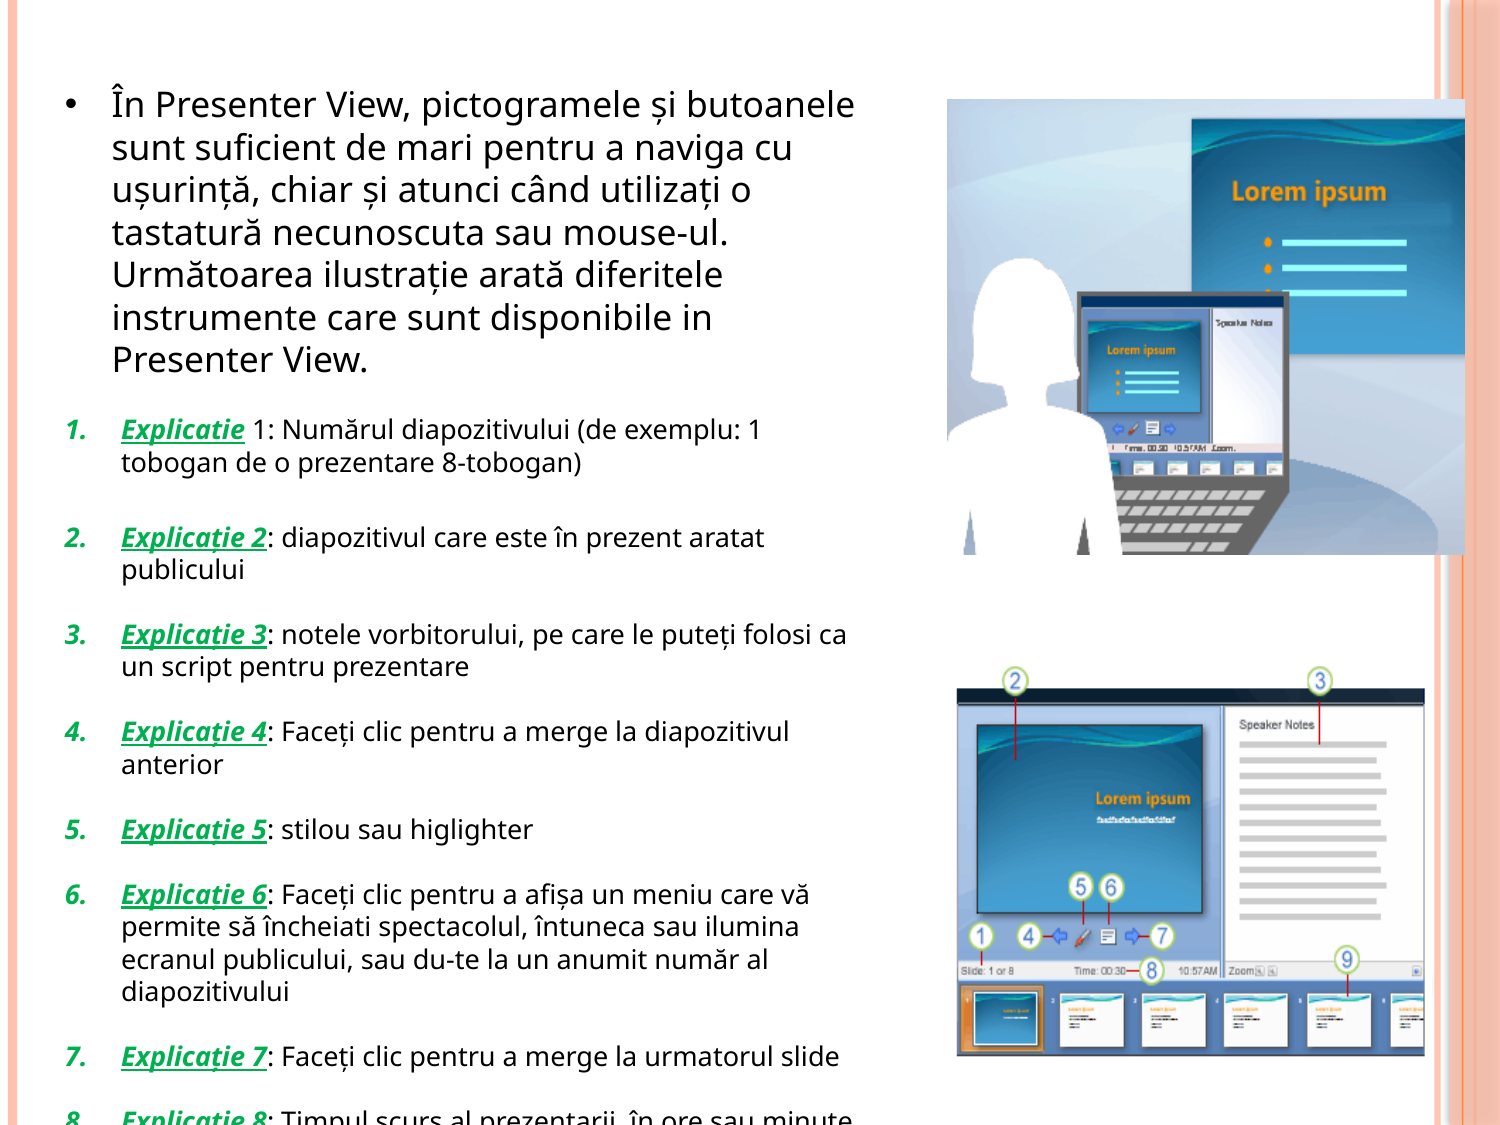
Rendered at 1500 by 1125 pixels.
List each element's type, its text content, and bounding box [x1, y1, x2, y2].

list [946, 99, 1465, 556]
text_box În Presenter View, pictogramele și butoanele sunt suficient de mari pentru a naviga cu ușurință, chiar și atunci când utilizați o tastatură necunoscuta sau mouse-ul. Următoarea ilustrație arată diferitele instrumente care sunt disponibile in Presenter View. Explicatie 1: Numărul diapozitivului (de exemplu: 1 tobogan de o prezentare 8-tobogan) Explicație 2: diapozitivul care este în prezent aratat publicului Explicație 3: notele vorbitorului, pe care le puteți folosi ca un script pentru prezentare Explicație 4: Faceți clic pentru a merge la diapozitivul anterior Explicație 5: stilou sau higlighter Explicație 6: Faceți clic pentru a afișa un meniu care vă permite să încheiati spectacolul, întuneca sau ilumina ecranul publicului, sau du-te la un anumit număr al diapozitivului Explicație 7: Faceți clic pentru a merge la urmatorul slide Explicație 8: Timpul scurs al prezentarii, în ore sau minute Explicație 9: miniaturi diapozitive pe care puteți face clic pentru a sări peste un diapozitiv sau pentru a reveni la un diapozitiv pe care l-ați prezentat deja [49, 74, 888, 1125]
picture [949, 661, 1433, 1059]
